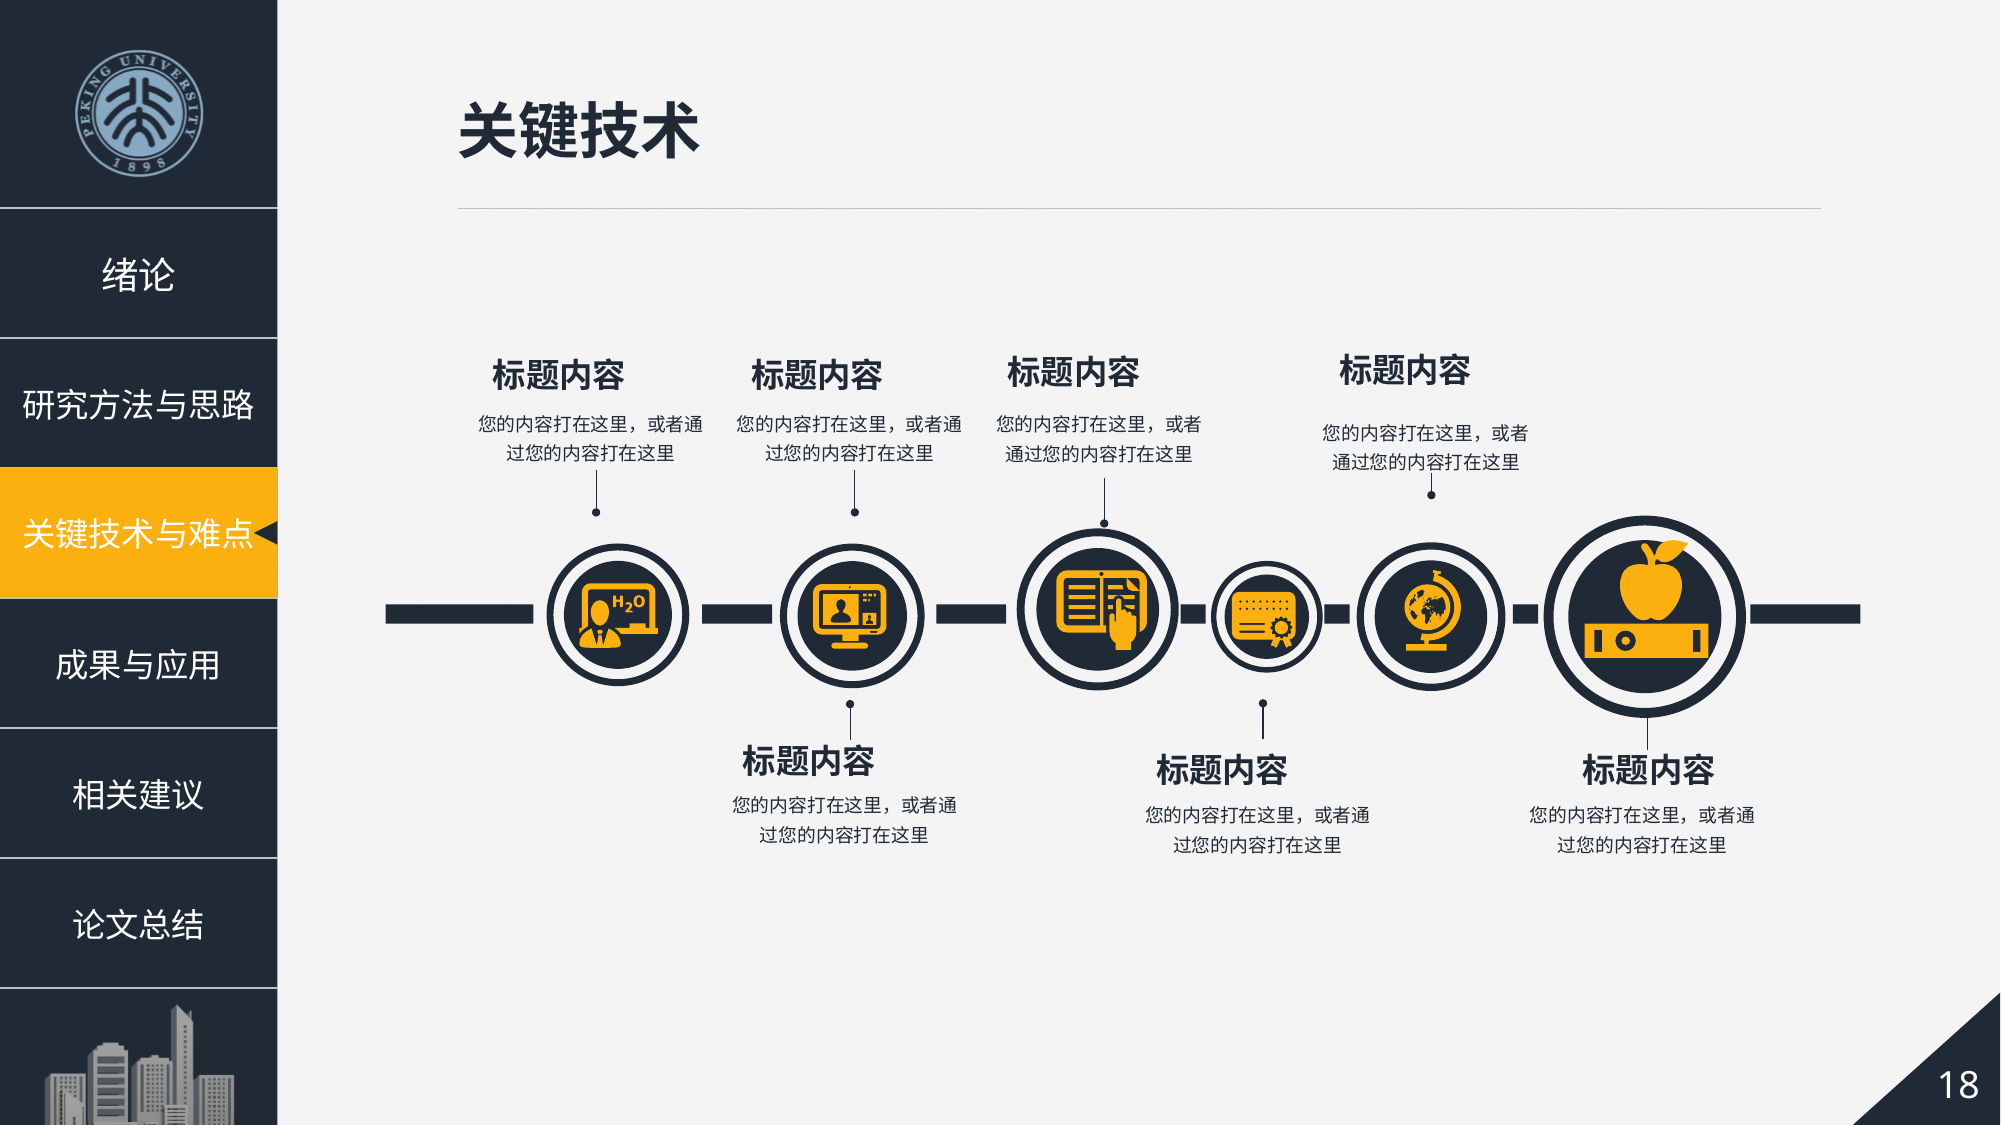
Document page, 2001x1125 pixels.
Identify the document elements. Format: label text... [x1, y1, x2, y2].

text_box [1210, 624, 1331, 673]
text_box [977, 350, 1221, 524]
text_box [711, 704, 978, 855]
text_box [1509, 714, 1799, 865]
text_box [385, 604, 1861, 624]
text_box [779, 543, 925, 604]
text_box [546, 543, 690, 604]
picture [16, 1004, 260, 1125]
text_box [1210, 560, 1331, 604]
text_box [546, 624, 690, 687]
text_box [1016, 624, 1179, 691]
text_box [720, 354, 977, 513]
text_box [1016, 528, 1179, 604]
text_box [1356, 542, 1506, 604]
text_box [1356, 624, 1506, 691]
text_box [1124, 703, 1391, 865]
text_box 关键技术 [442, 84, 717, 173]
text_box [1543, 515, 1746, 604]
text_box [1543, 624, 1746, 714]
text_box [1298, 348, 1554, 496]
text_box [461, 354, 720, 513]
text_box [779, 624, 925, 689]
